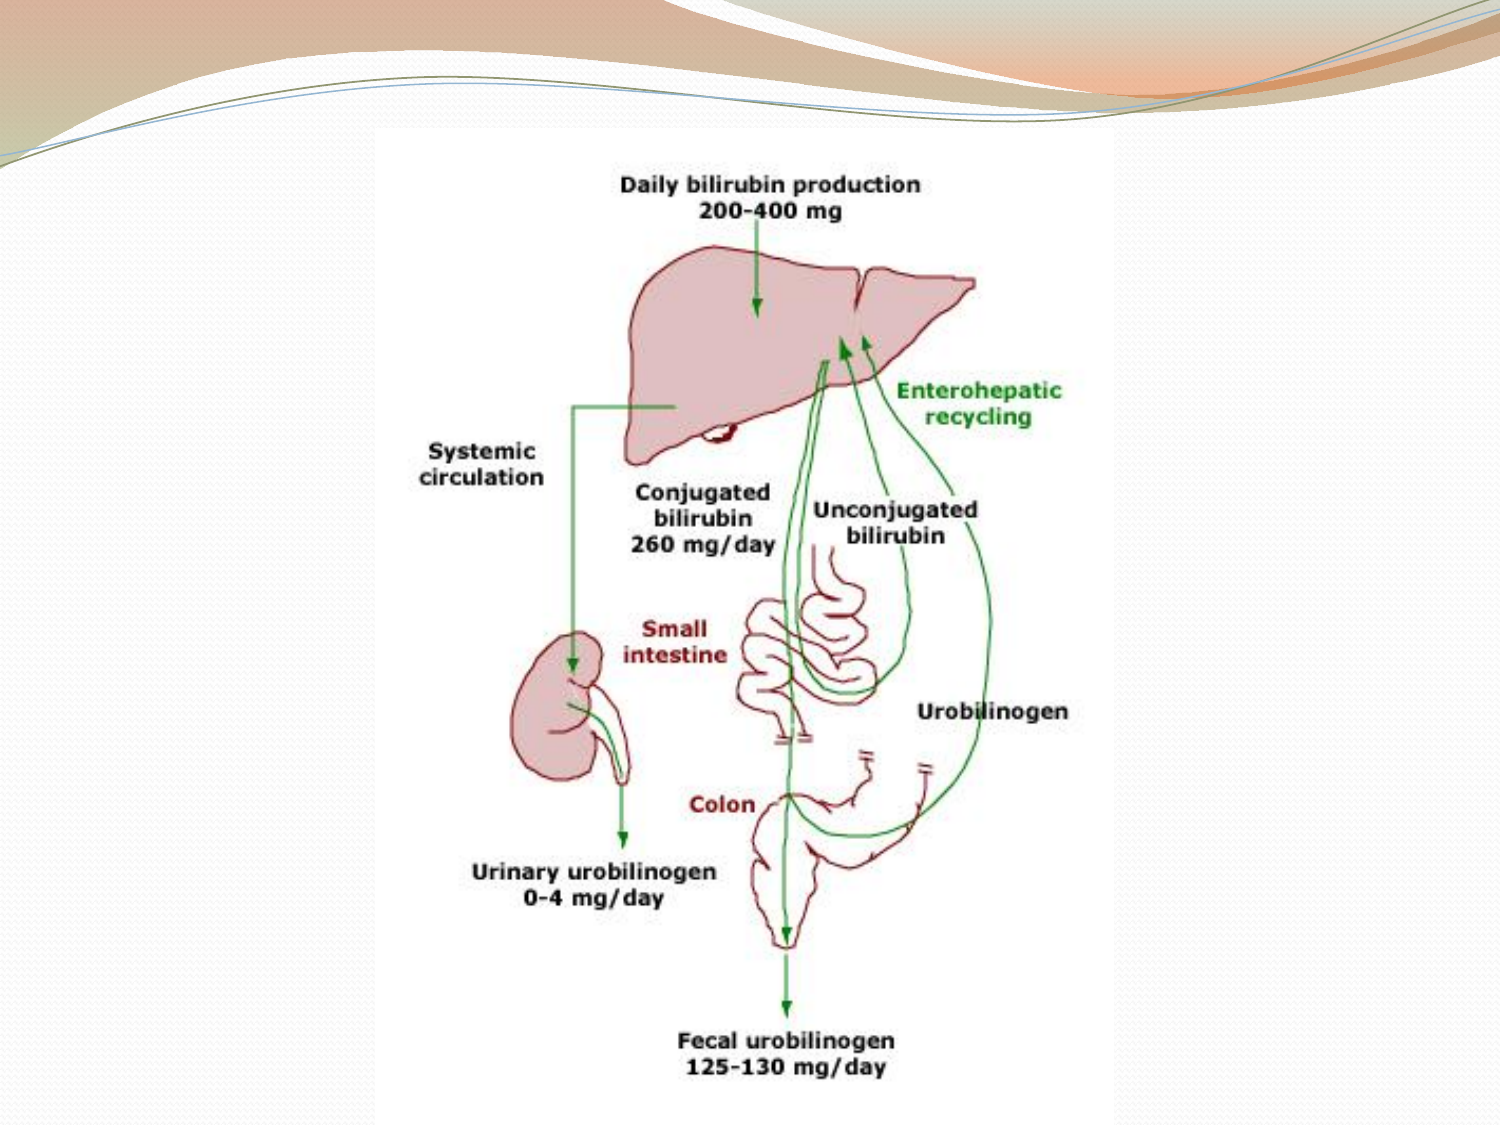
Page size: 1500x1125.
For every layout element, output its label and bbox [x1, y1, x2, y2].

list [374, 128, 1114, 1125]
